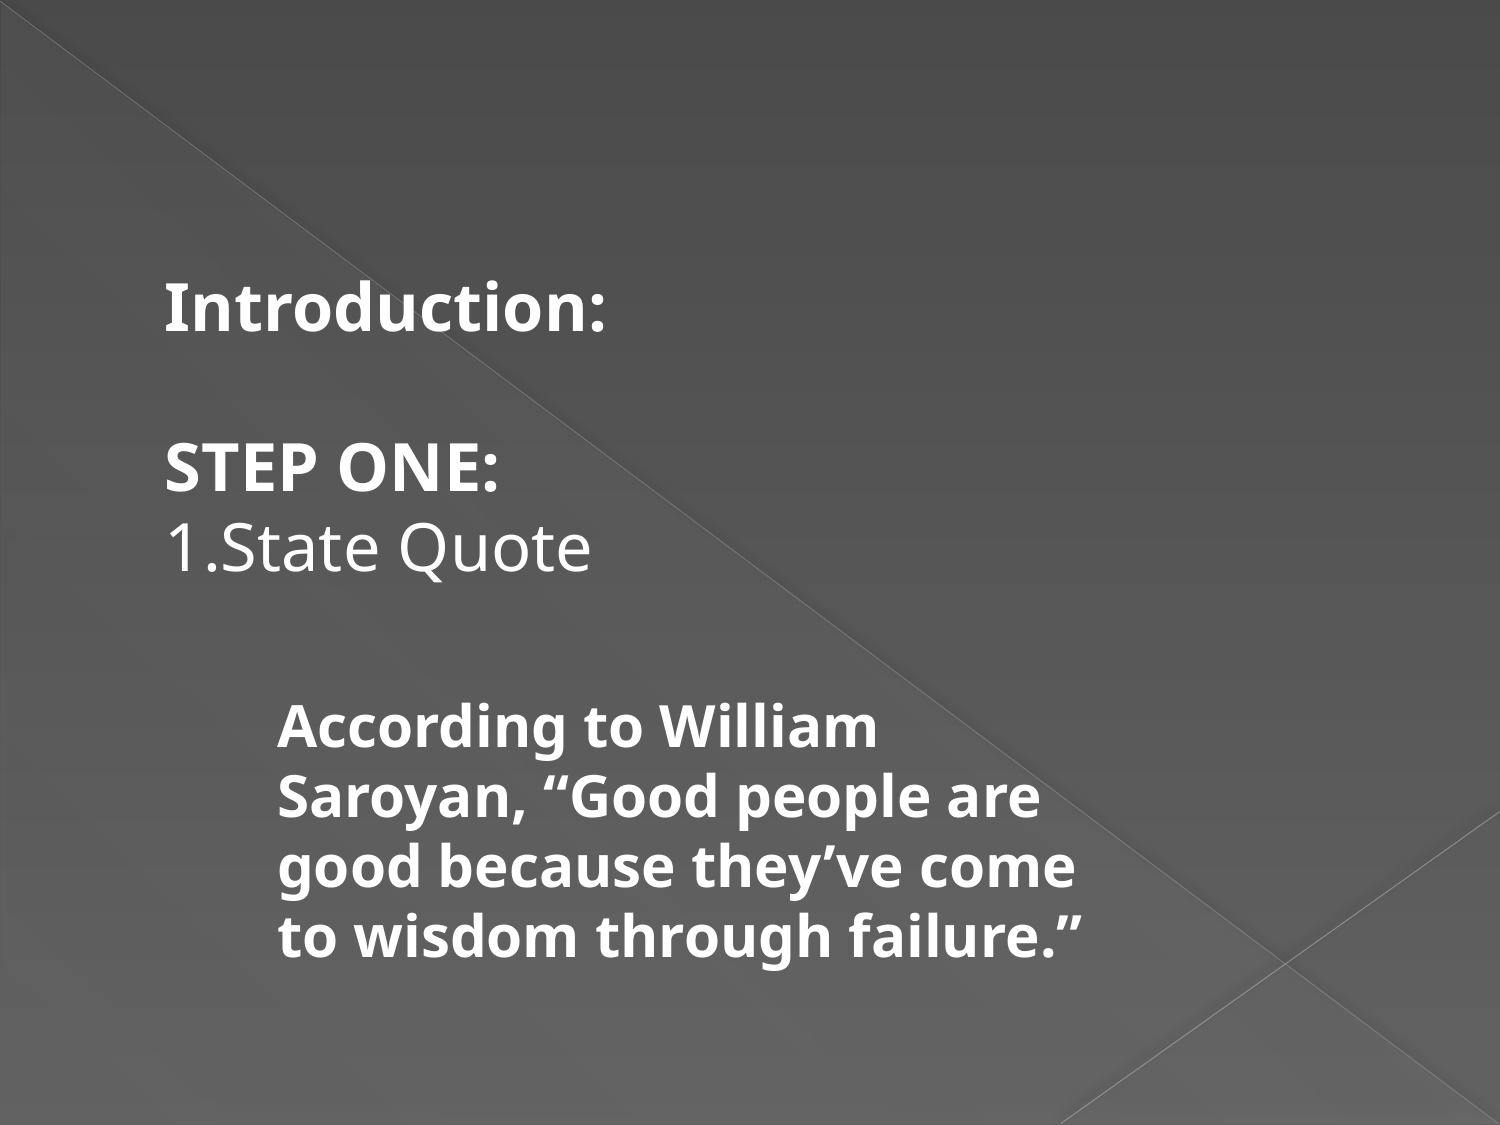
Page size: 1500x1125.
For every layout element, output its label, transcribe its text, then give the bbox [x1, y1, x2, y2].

text_box According to William Saroyan, “Good people are good because they’ve come to wisdom through failure.” [262, 681, 1125, 977]
text_box Introduction: STEP ONE: 1.State Quote [149, 212, 1125, 672]
